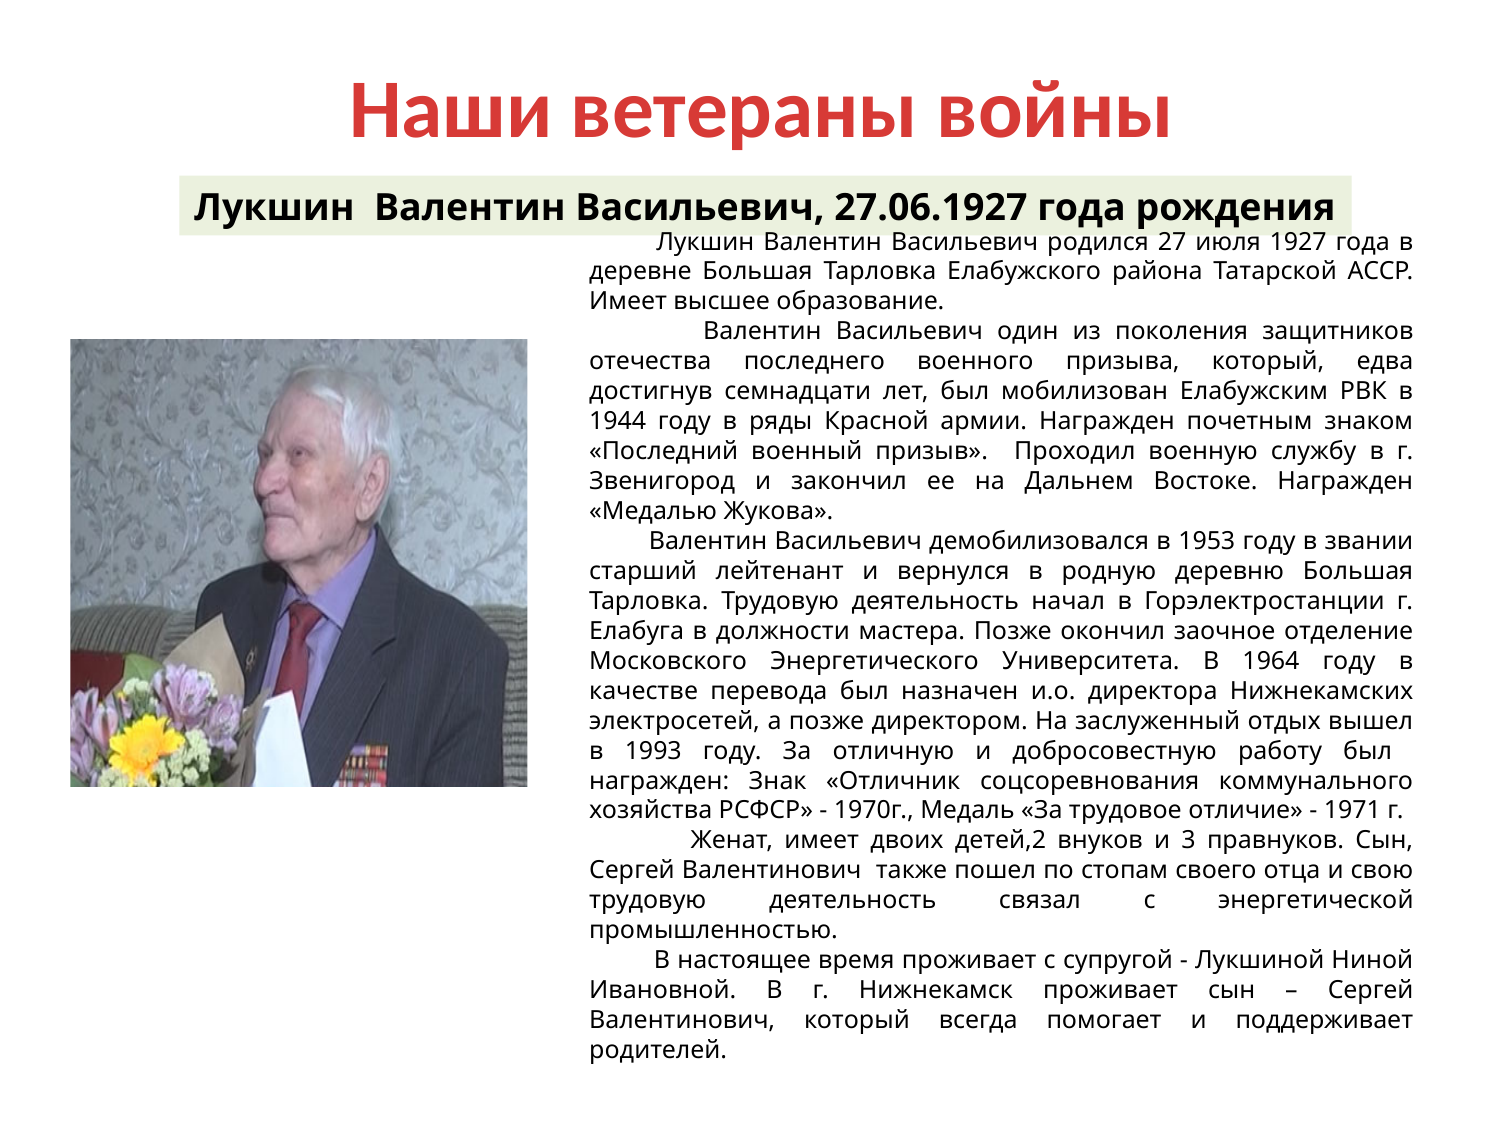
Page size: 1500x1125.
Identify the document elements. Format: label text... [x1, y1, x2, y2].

text_box Наши ветераны войны [152, 46, 1372, 162]
text_box Лукшин Валентин Васильевич, 27.06.1927 года рождения [179, 175, 1352, 236]
picture [70, 339, 528, 787]
text_box Лукшин Валентин Васильевич родился 27 июля 1927 года в деревне Большая Тарловка Елабужского района Татарской АССР. Имеет высшее образование. Валентин Васильевич один из поколения защитников отечества последнего военного призыва, который, едва достигнув семнадцати лет, был мобилизован Елабужским РВК в 1944 году в ряды Красной армии. Награжден почетным знаком «Последний военный призыв». Проходил военную службу в г. Звенигород и закончил ее на Дальнем Востоке. Награжден «Медалью Жукова». Валентин Васильевич демобилизовался в 1953 году в звании старший лейтенант и вернулся в родную деревню Большая Тарловка. Трудовую деятельность начал в Горэлектростанции г. Елабуга в должности мастера. Позже окончил заочное отделение Московского Энергетического Университета. В 1964 году в качестве перевода был назначен и.о. директора Нижнекамских электросетей, а позже директором. На заслуженный отдых вышел в 1993 году. За отличную и добросовестную работу был награжден: Знак «Отличник соцсоревнования коммунального хозяйства РСФСР» - 1970г., Медаль «За трудовое отличие» - 1971 г. Женат, имеет двоих детей,2 внуков и 3 правнуков. Сын, Сергей Валентинович также пошел по стопам своего отца и свою трудовую деятельность связал с энергетической промышленностью. В настоящее время проживает с супругой - Лукшиной Ниной Ивановной. В г. Нижнекамск проживает сын – Сергей Валентинович, который всегда помогает и поддерживает родителей. [574, 217, 1430, 1116]
